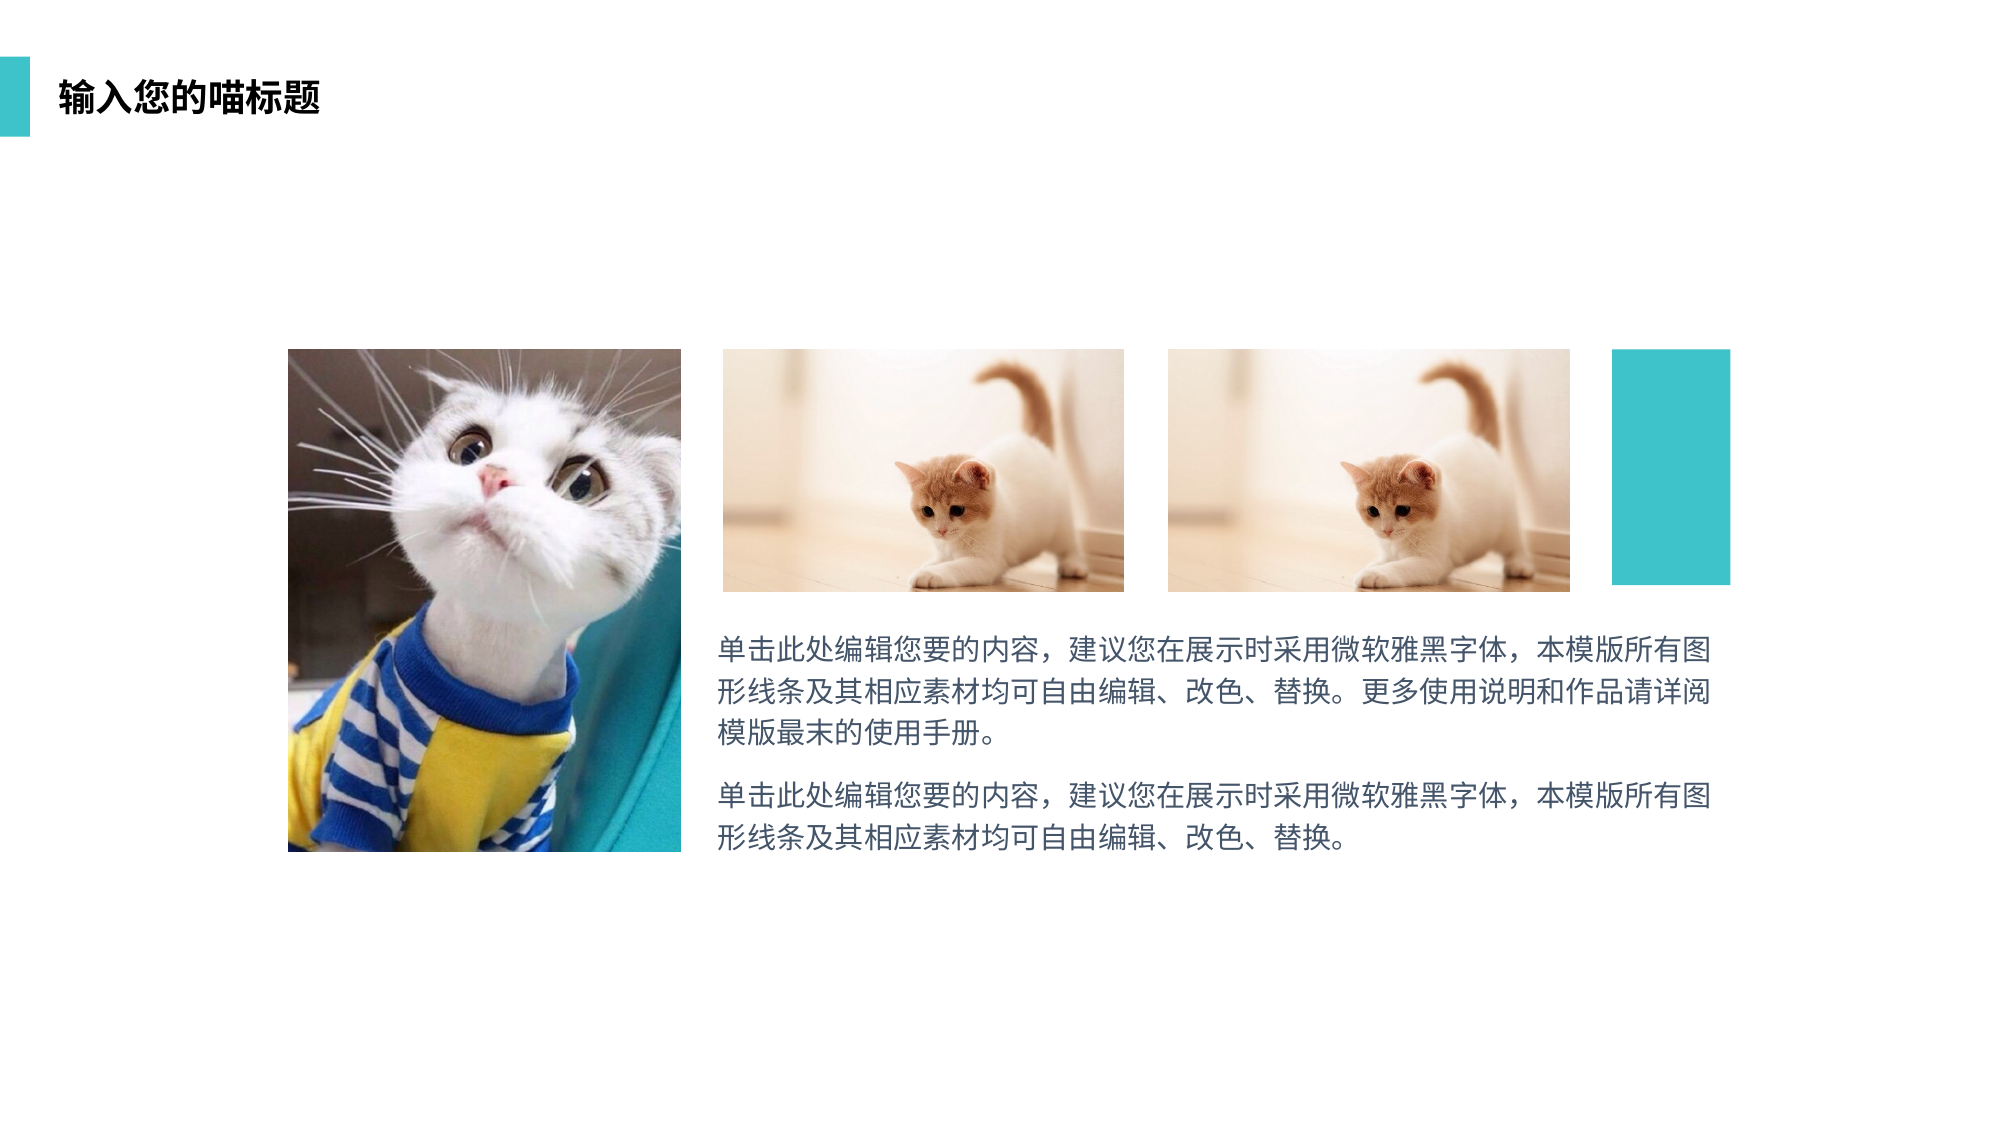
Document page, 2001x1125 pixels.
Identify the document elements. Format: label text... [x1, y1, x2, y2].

text_box 输入您的喵标题 [43, 66, 389, 127]
picture [723, 349, 1124, 592]
text_box [0, 56, 31, 138]
text_box [1611, 348, 1731, 586]
text_box 单击此处编辑您要的内容，建议您在展示时采用微软雅黑字体，本模版所有图形线条及其相应素材均可自由编辑、改色、替换。更多使用说明和作品请详阅模版最末的使用手册。 [717, 624, 1731, 750]
picture [288, 349, 681, 852]
text_box 单击此处编辑您要的内容，建议您在展示时采用微软雅黑字体，本模版所有图形线条及其相应素材均可自由编辑、改色、替换。 [717, 770, 1731, 855]
picture [1168, 349, 1570, 592]
